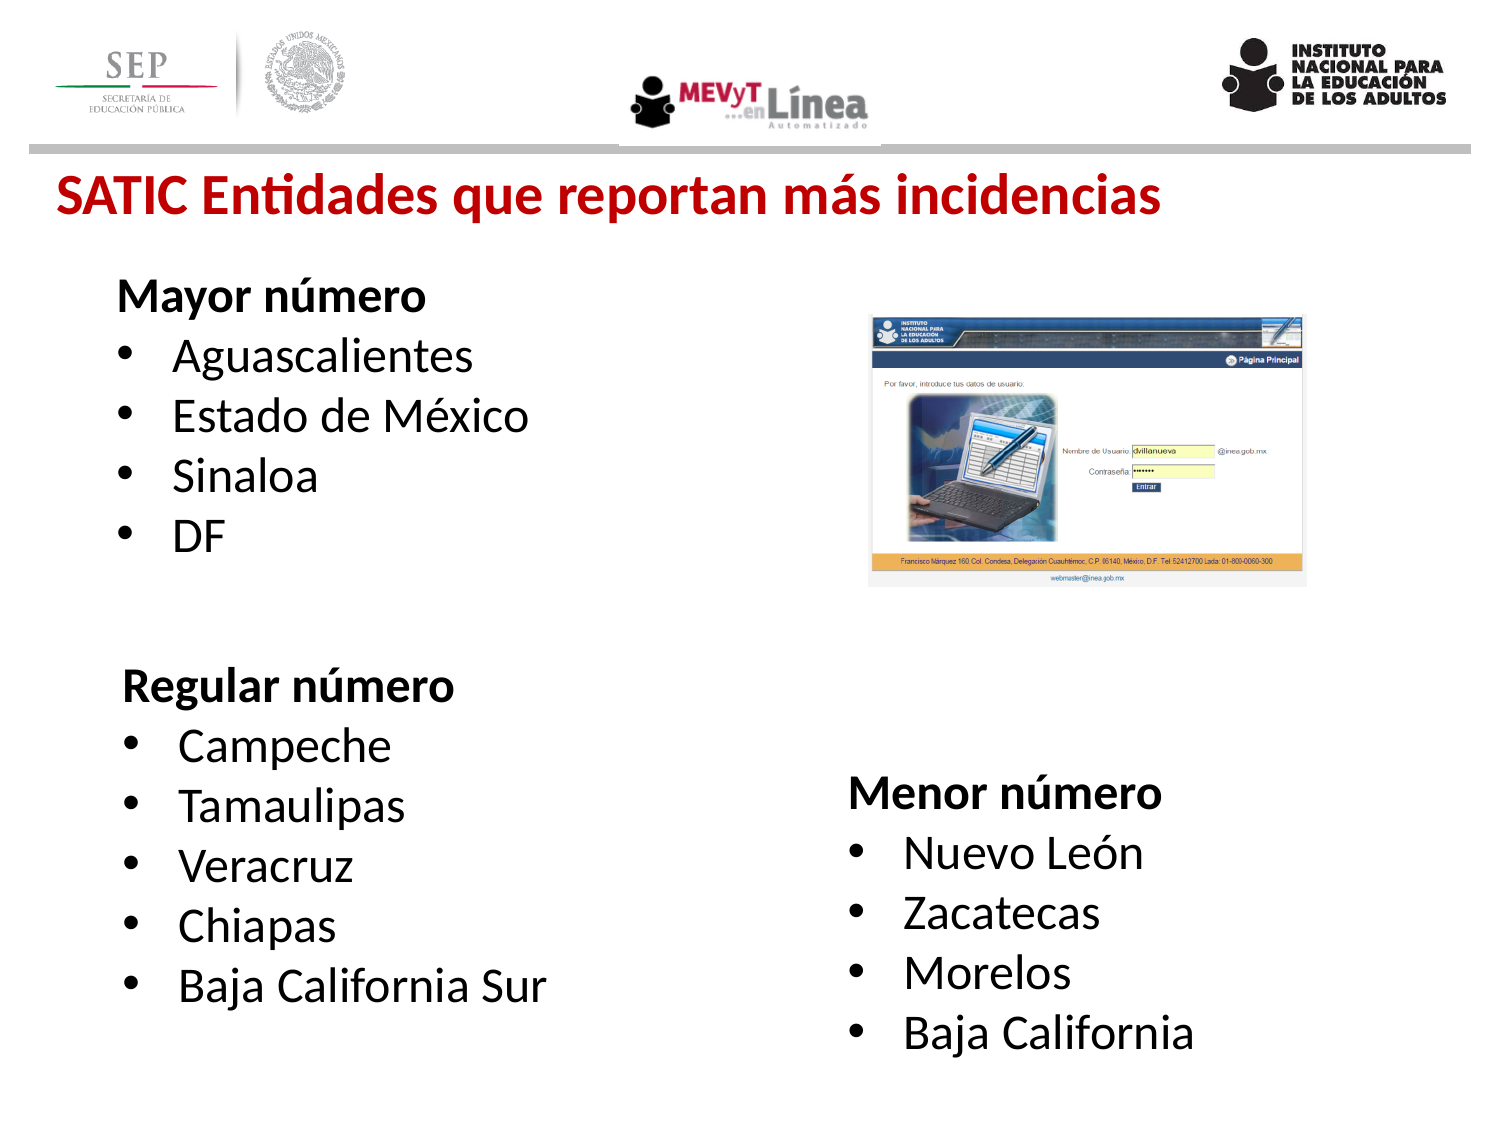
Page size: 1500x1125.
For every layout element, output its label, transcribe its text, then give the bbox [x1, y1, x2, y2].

text_box Menor número Nuevo León Zacatecas Morelos Baja California [832, 752, 1306, 1068]
picture [1222, 38, 1446, 112]
picture [53, 24, 347, 126]
text_box Regular número Campeche Tamaulipas Veracruz Chiapas Baja California Sur [107, 645, 573, 1020]
text_box SATIC Entidades que reportan más incidencias [41, 149, 1306, 234]
text_box Mayor número Aguascalientes Estado de México Sinaloa DF [101, 255, 579, 571]
picture [867, 314, 1307, 587]
picture [618, 54, 882, 146]
